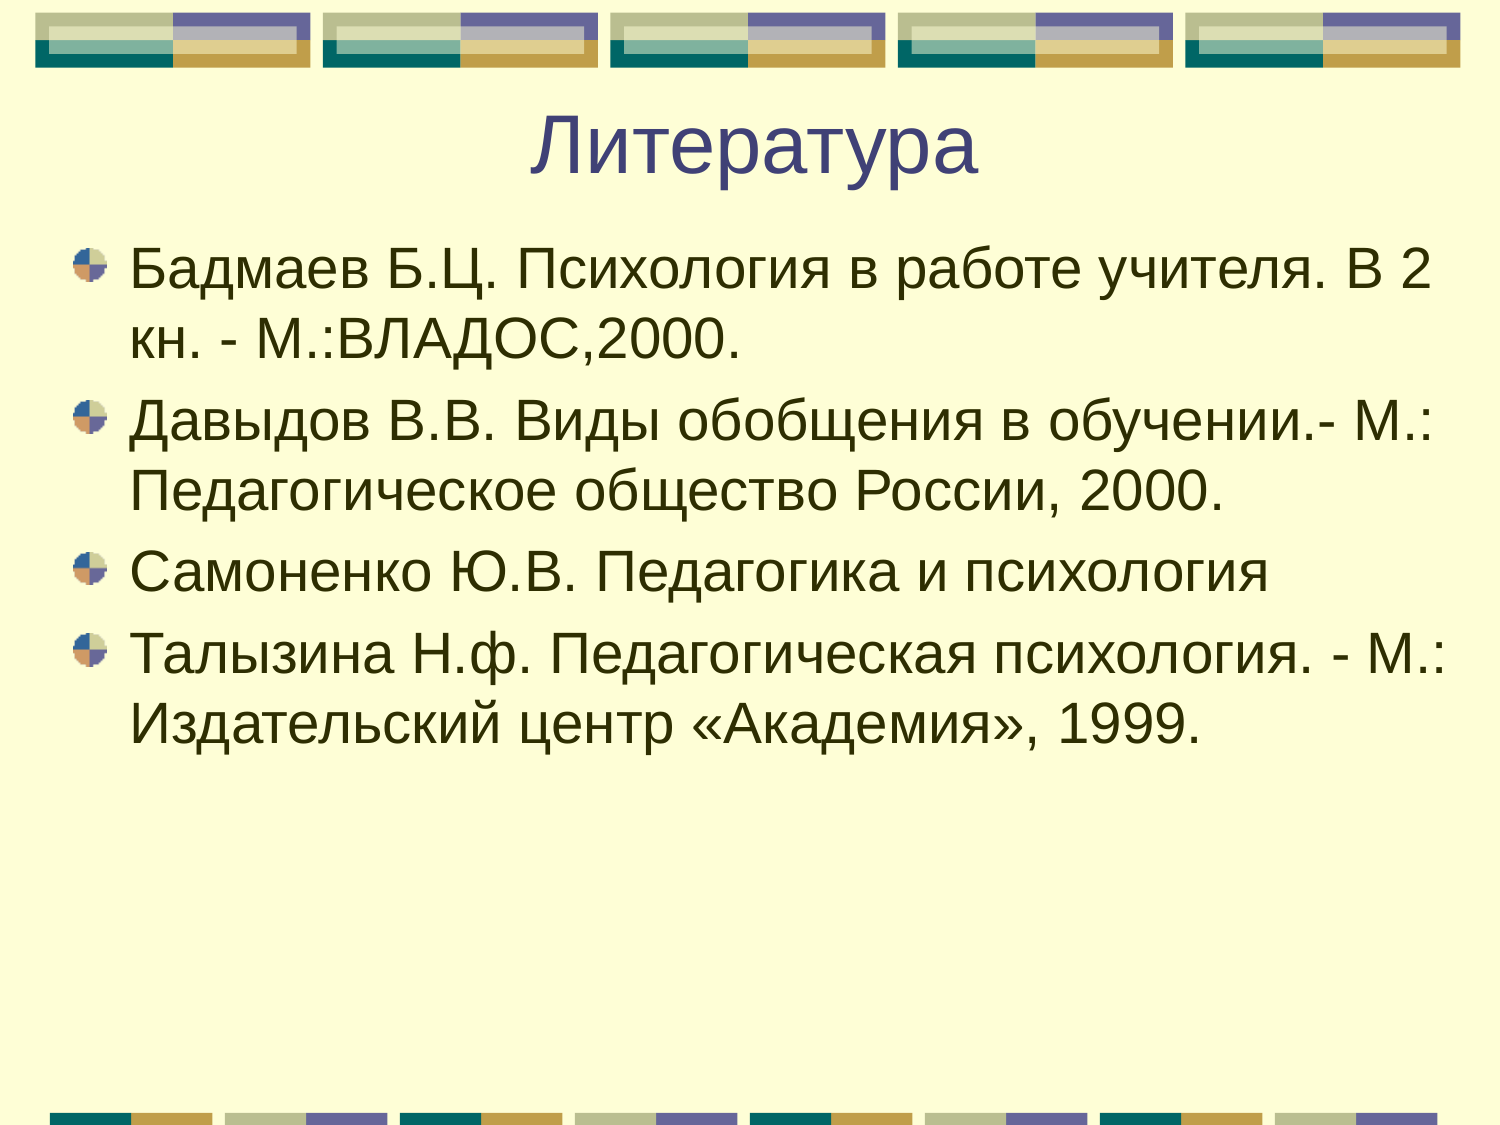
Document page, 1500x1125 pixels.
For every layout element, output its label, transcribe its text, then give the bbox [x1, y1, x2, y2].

picture [73, 552, 107, 585]
picture [73, 248, 107, 282]
picture [73, 633, 107, 667]
list Бадмаев Б.Ц. Психология в работе учителя. В 2 кн. - М.:ВЛАДОС,2000. Давыдов В.В. Виды обобщения в обучении.- М.: Педагогическое общество России, 2000. Самоненко Ю.В. Педагогика и психология Талызина Н.ф. Педагогическая психология. - М.: Издательский центр «Академия», 1999. [58, 222, 1500, 957]
picture [73, 400, 107, 434]
title Литература [116, 70, 1393, 212]
